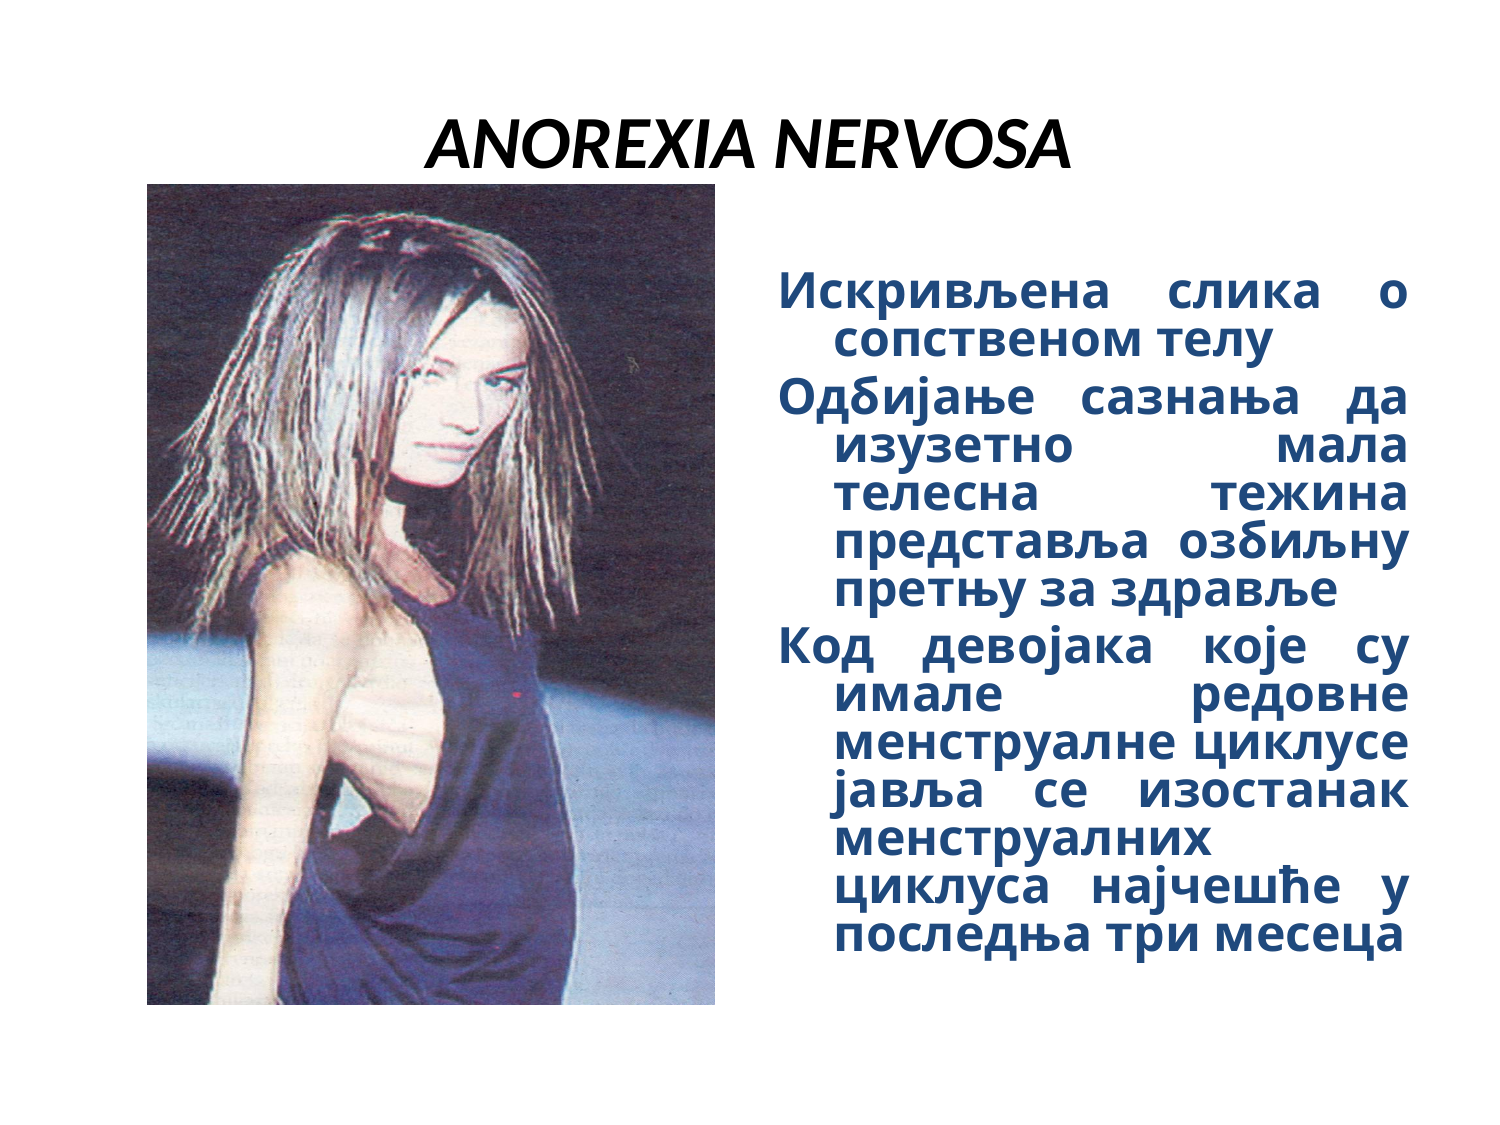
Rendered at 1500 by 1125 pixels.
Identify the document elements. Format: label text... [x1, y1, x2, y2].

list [147, 184, 715, 1006]
title ANOREXIA NERVOSA [75, 45, 1425, 233]
list Искривљена слика о сопственом телу Одбијање сазнања да изузетно мала телесна тежина представља озбиљну претњу за здравље Код девојака које су имале редовне менструалне циклусе јавља се изостанак менструалних циклуса најчешће у последња три месеца [762, 262, 1425, 1005]
